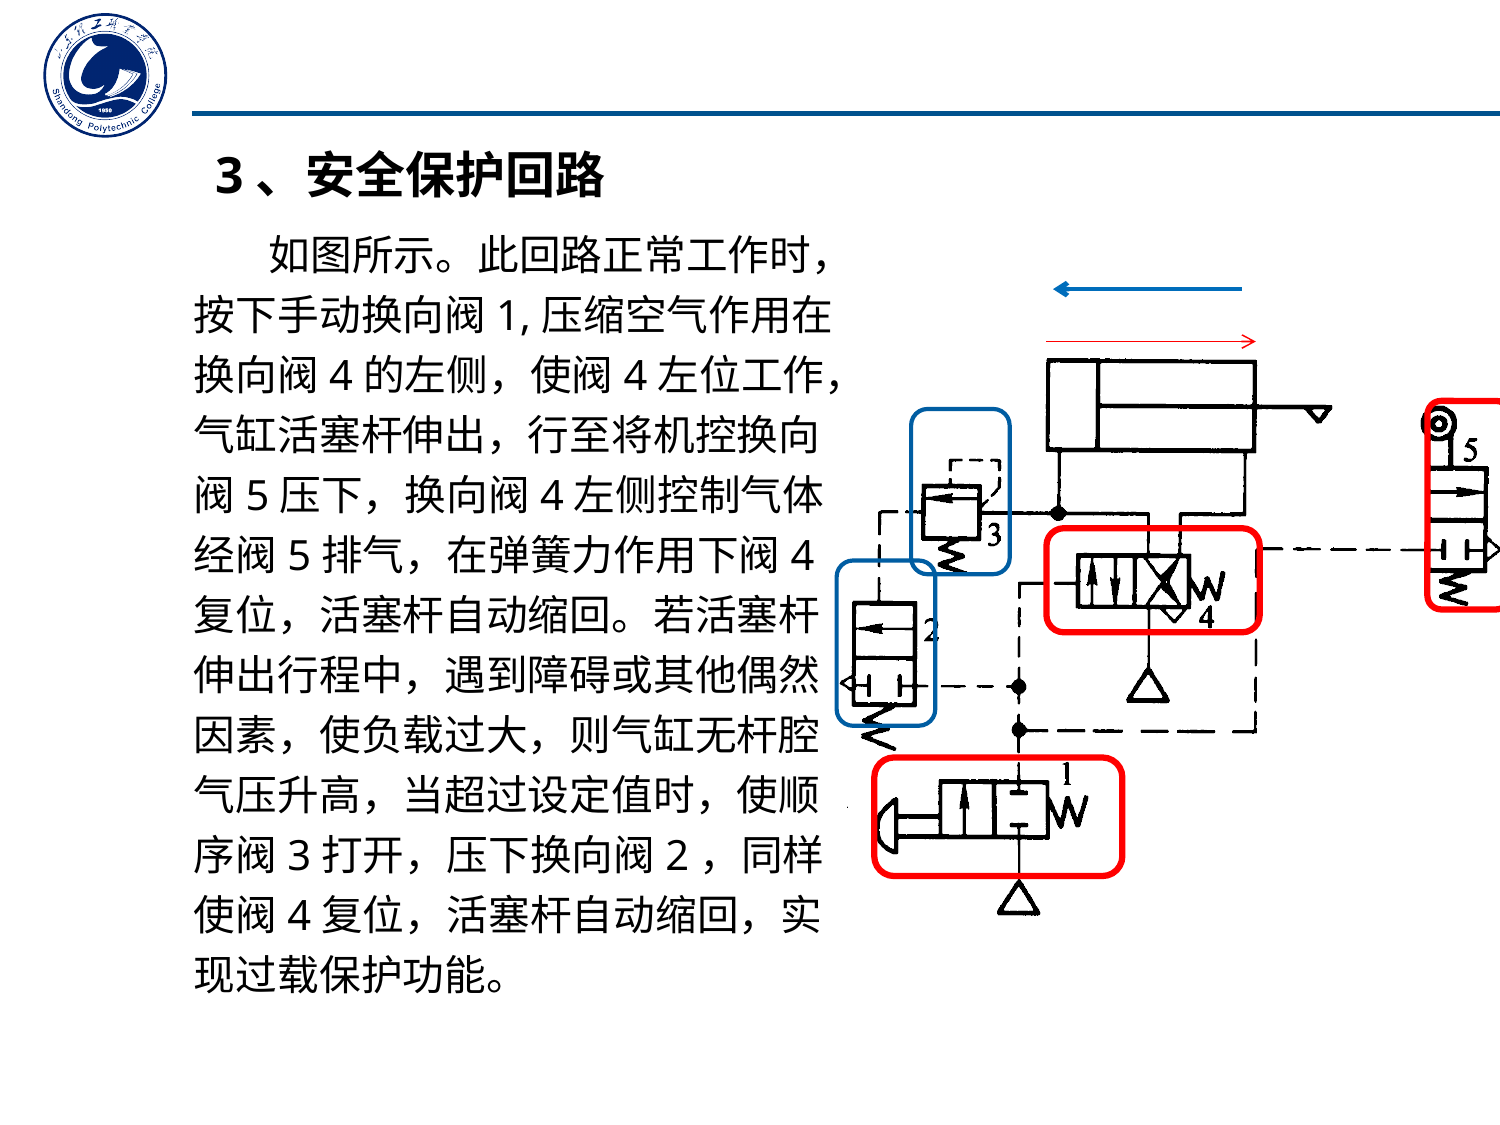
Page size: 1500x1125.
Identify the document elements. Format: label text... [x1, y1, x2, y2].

picture [43, 7, 174, 138]
text_box 如图所示。此回路正常工作时，按下手动换向阀1,压缩空气作用在换向阀4的左侧，使阀4左位工作，气缸活塞杆伸出，行至将机控换向阀5压下，换向阀4左侧控制气体经阀5排气，在弹簧力作用下阀4复位，活塞杆自动缩回。若活塞杆伸出行程中，遇到障碍或其他偶然因素，使负载过大，则气缸无杆腔气压升高，当超过设定值时，使顺序阀3打开，压下换向阀2，同样使阀4复位，活塞杆自动缩回，实现过载保护功能。 [179, 211, 875, 1067]
picture [836, 323, 1500, 927]
text_box 3、安全保护回路 [200, 136, 1300, 211]
